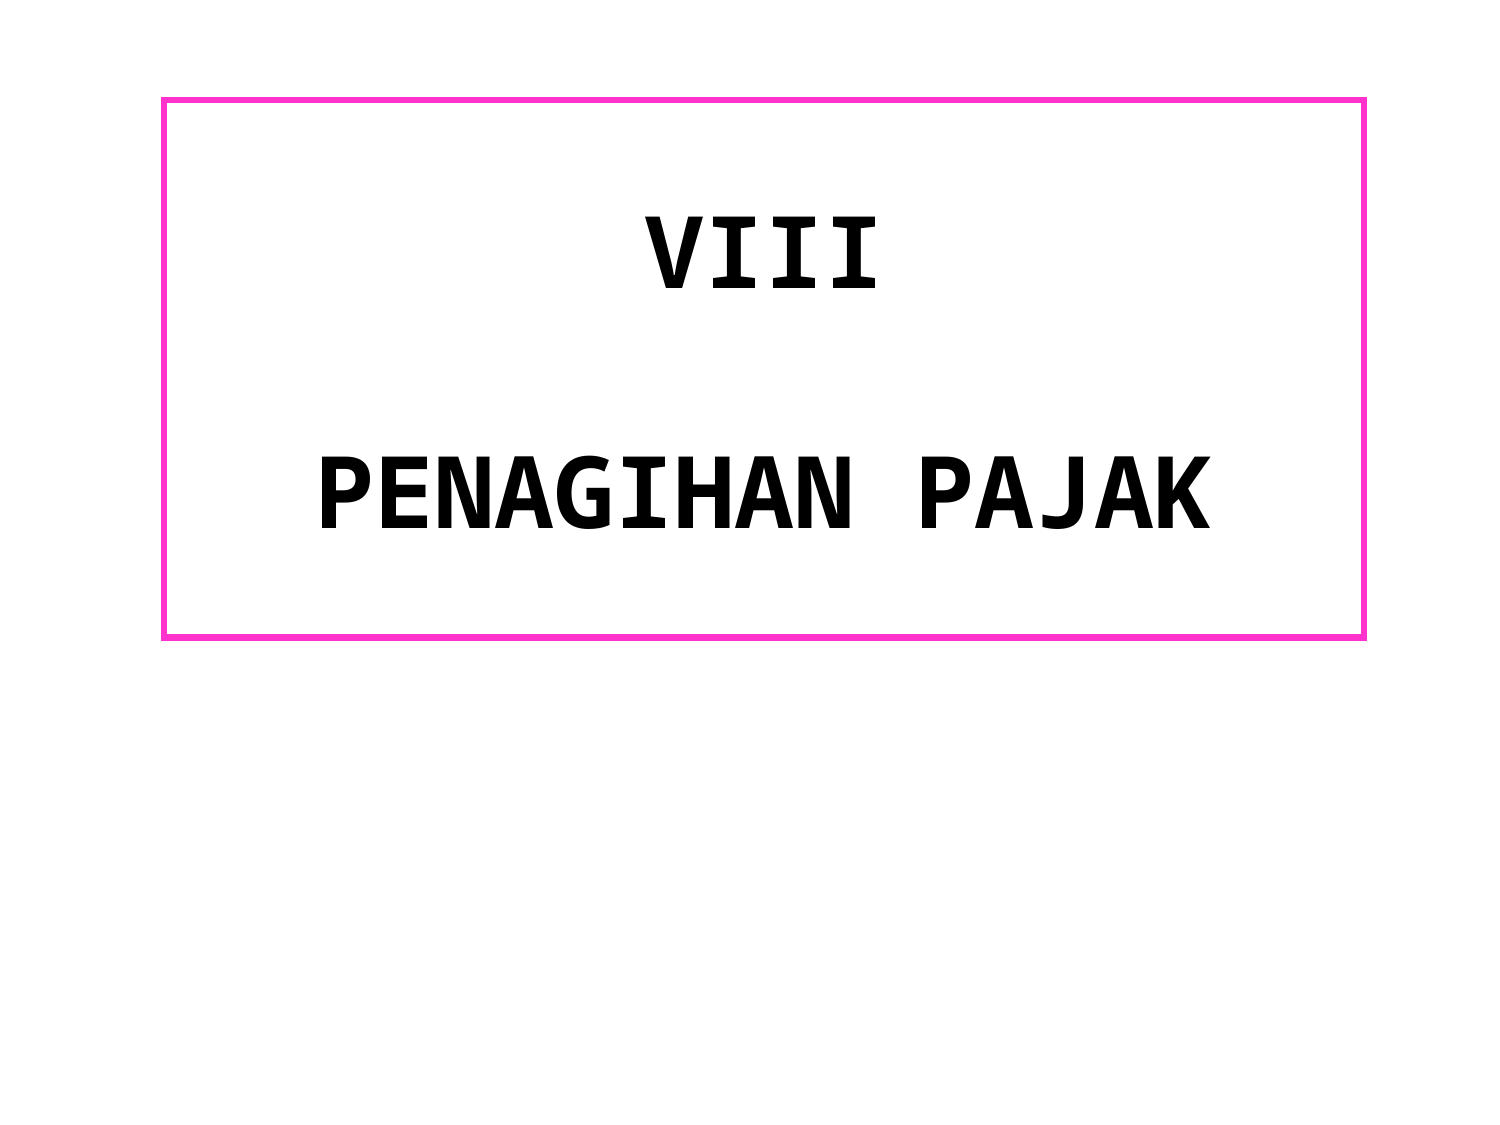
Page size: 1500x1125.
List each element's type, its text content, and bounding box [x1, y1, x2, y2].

title VIII PENAGIHAN PAJAK [164, 99, 1365, 638]
